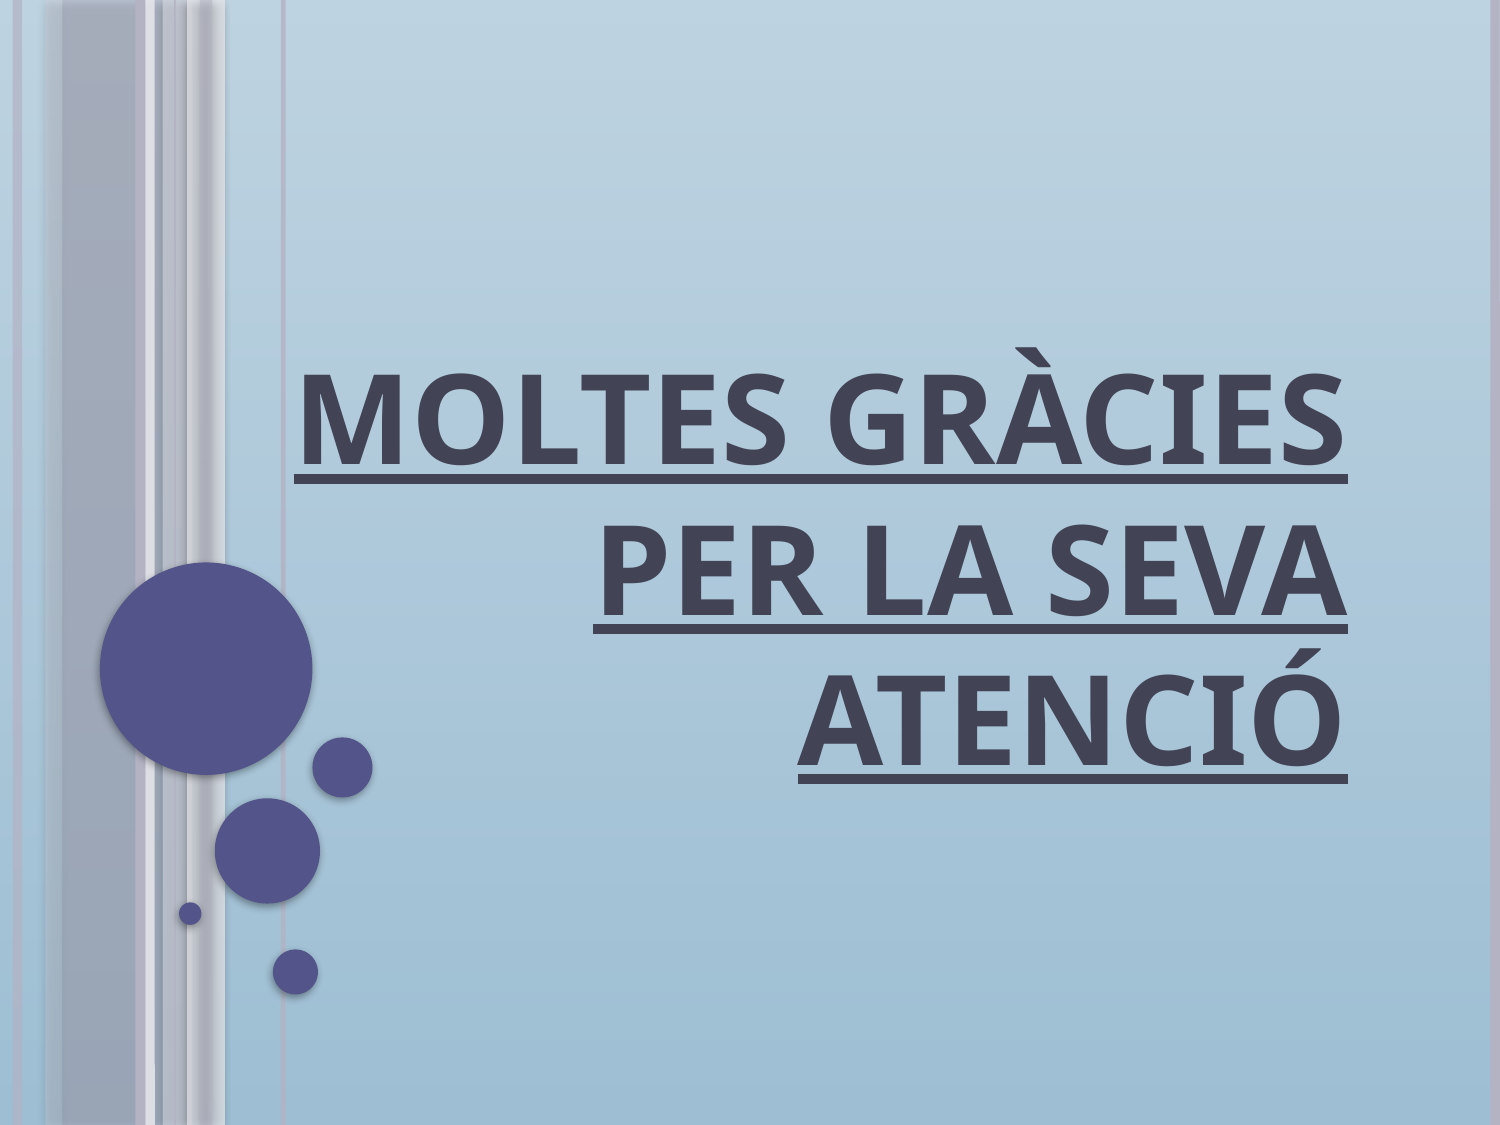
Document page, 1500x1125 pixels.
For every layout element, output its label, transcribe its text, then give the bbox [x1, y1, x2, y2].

title Moltes gràcies per la seva atenció [137, 332, 1363, 793]
